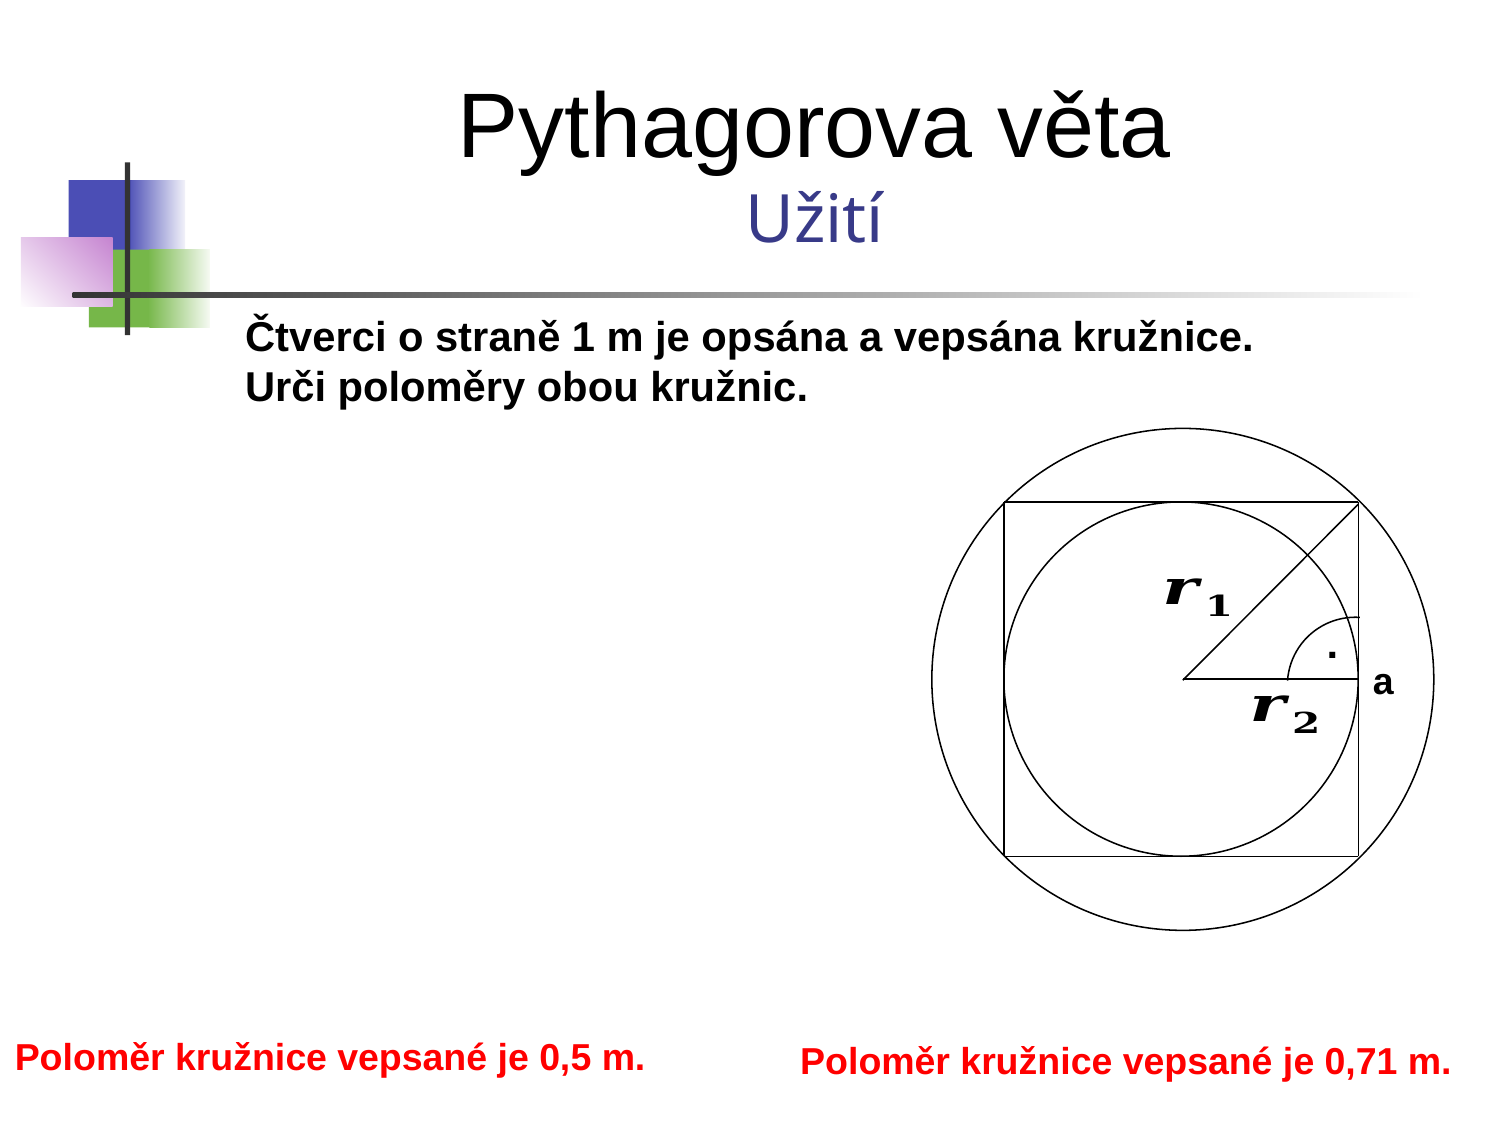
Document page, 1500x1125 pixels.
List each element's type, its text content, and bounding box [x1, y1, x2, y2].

text_box Poloměr kružnice vepsané je 0,71 m. [785, 1029, 1499, 1089]
text_box [1013, 865, 1352, 931]
text_box [931, 508, 999, 851]
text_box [1182, 504, 1359, 678]
text_box Pythagorova věta Užití [206, 58, 1424, 263]
text_box [1006, 428, 1434, 855]
text_box Poloměr kružnice vepsané je 0,5 m. [0, 1025, 677, 1086]
text_box [1009, 511, 1353, 855]
text_box Čtverci o straně 1 m je opsána a vepsána kružnice. Urči poloměry obou kružnic. [230, 302, 1312, 418]
